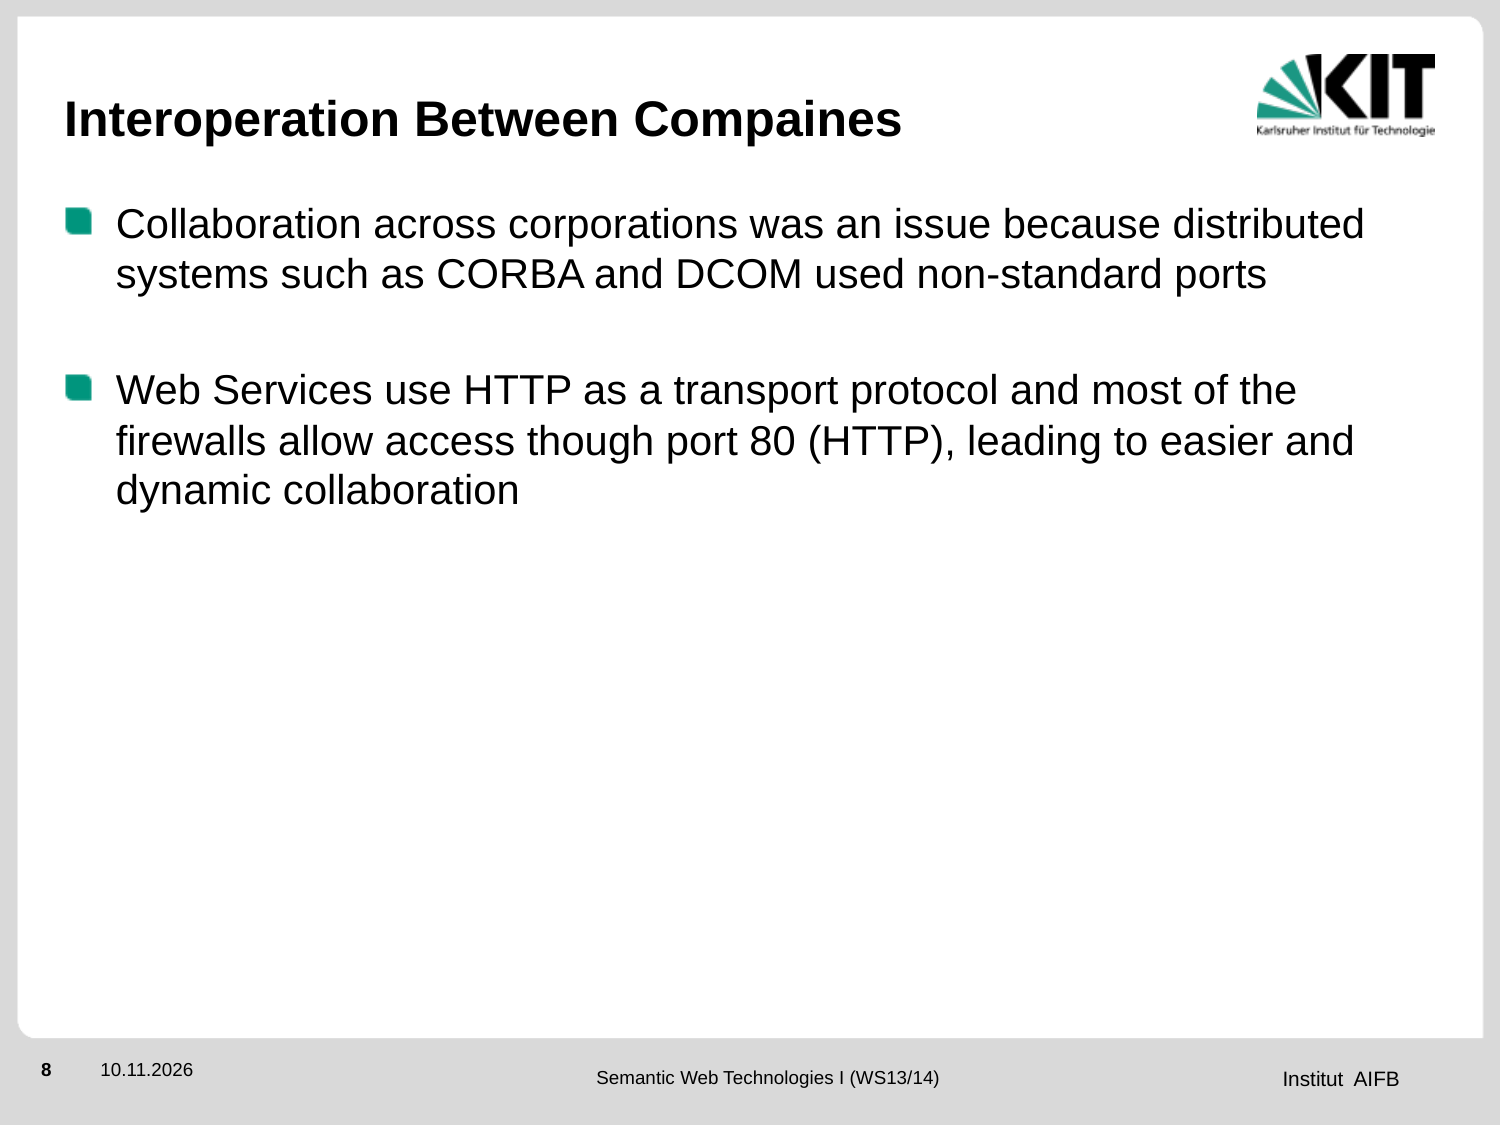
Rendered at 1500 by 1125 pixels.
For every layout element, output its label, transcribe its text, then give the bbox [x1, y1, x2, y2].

picture [0, 0, 1500, 1125]
list Collaboration across corporations was an issue because distributed systems such as CORBA and DCOM used non-standard ports Web Services use HTTP as a transport protocol and most of the firewalls allow access though port 80 (HTTP), leading to easier and dynamic collaboration [64, 196, 1436, 1000]
title Interoperation Between Compaines [64, 54, 1198, 147]
